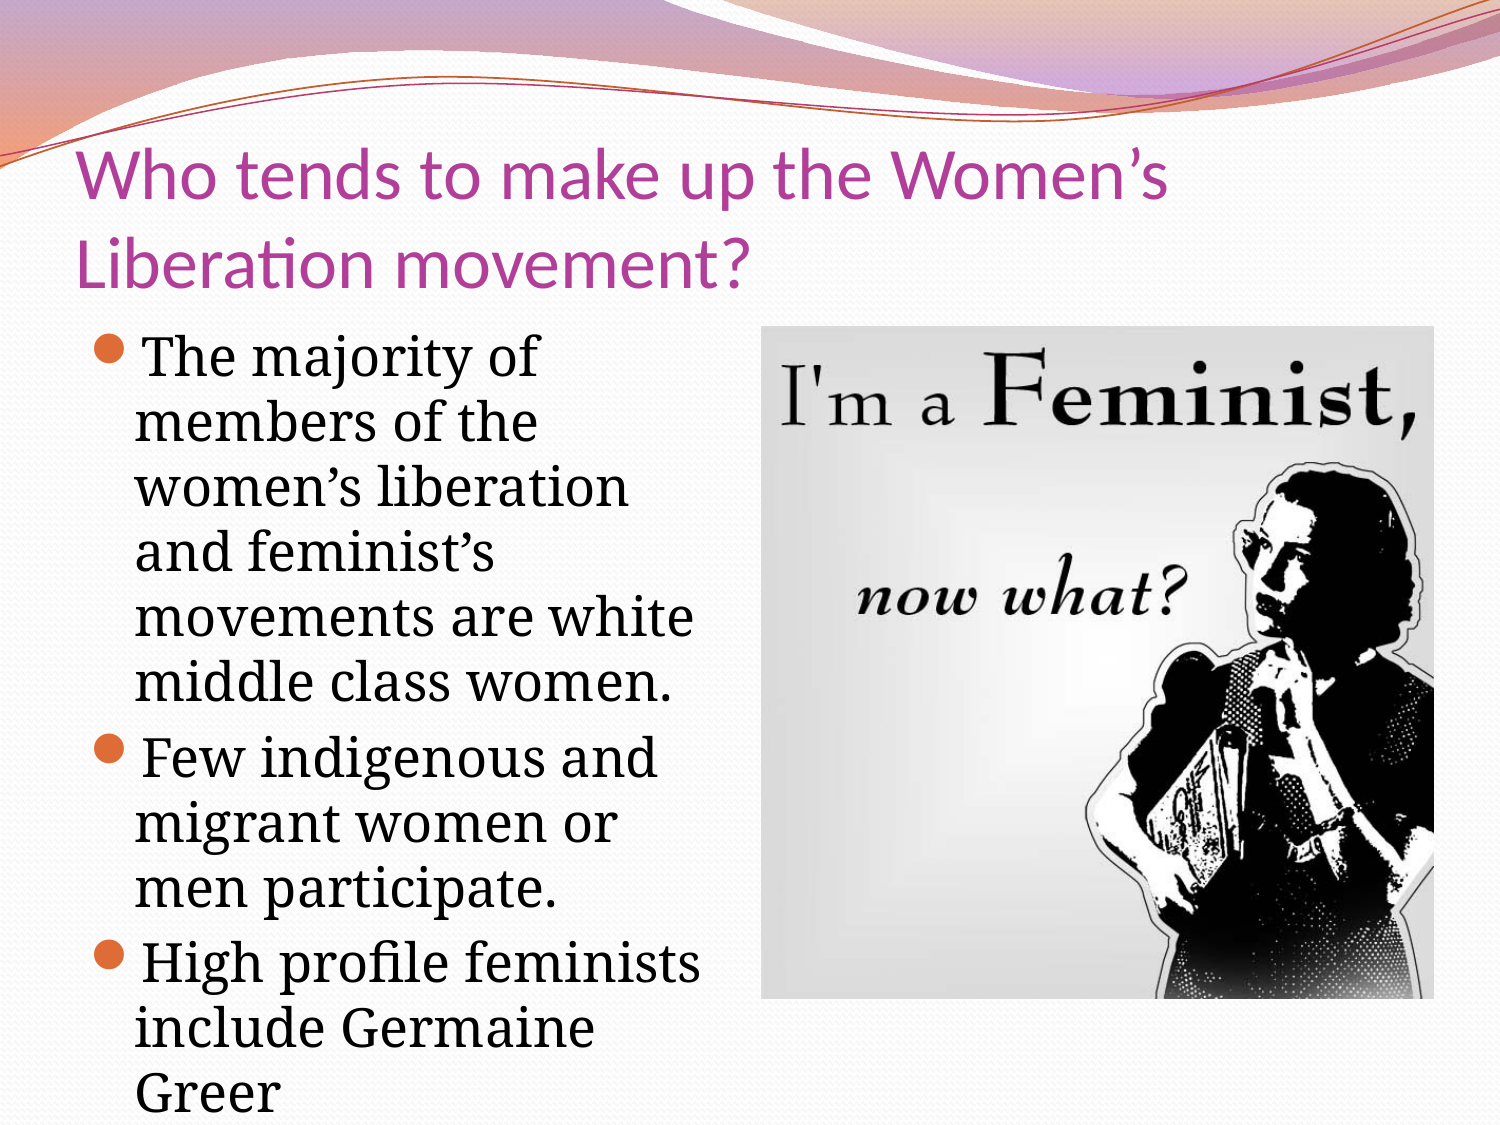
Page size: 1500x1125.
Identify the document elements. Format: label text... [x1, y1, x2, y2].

list The majority of members of the women’s liberation and feminist’s movements are white middle class women. Few indigenous and migrant women or men participate. High profile feminists include Germaine Greer [75, 314, 738, 1043]
title Who tends to make up the Women’s Liberation movement? [75, 115, 1425, 303]
picture [761, 326, 1434, 999]
